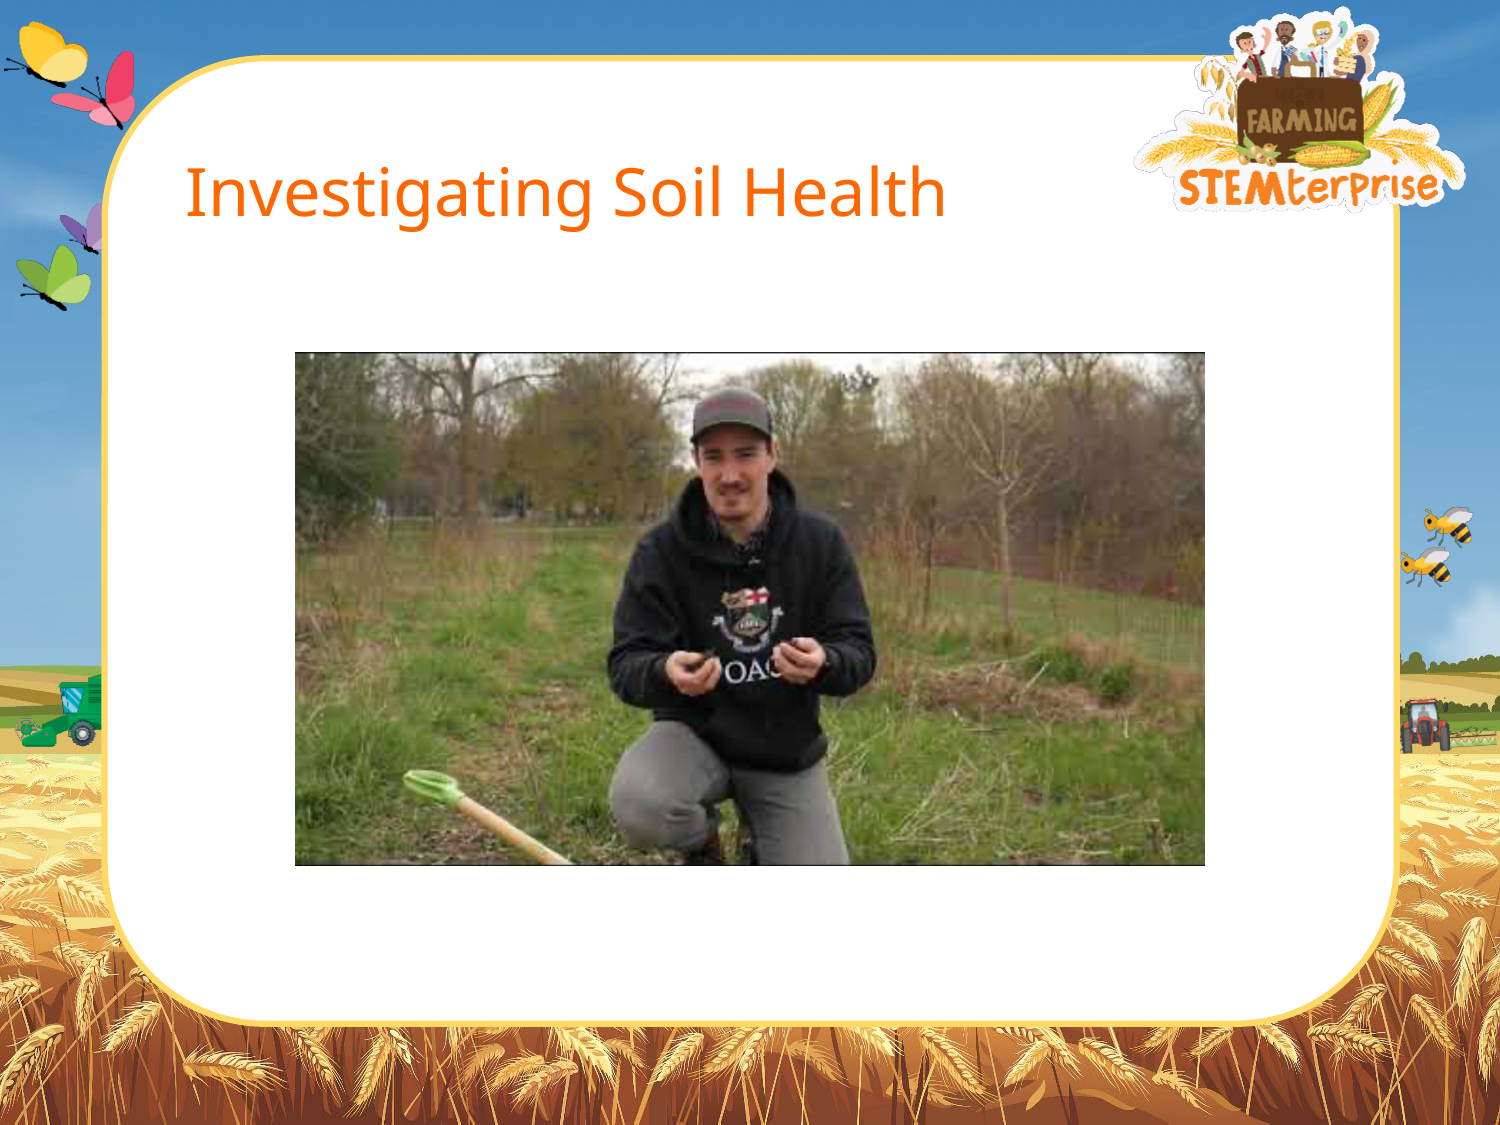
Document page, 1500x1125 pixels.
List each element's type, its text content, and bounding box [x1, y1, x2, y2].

title Investigating Soil Health [170, 130, 1147, 259]
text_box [294, 352, 1206, 867]
picture [0, 0, 1500, 1125]
